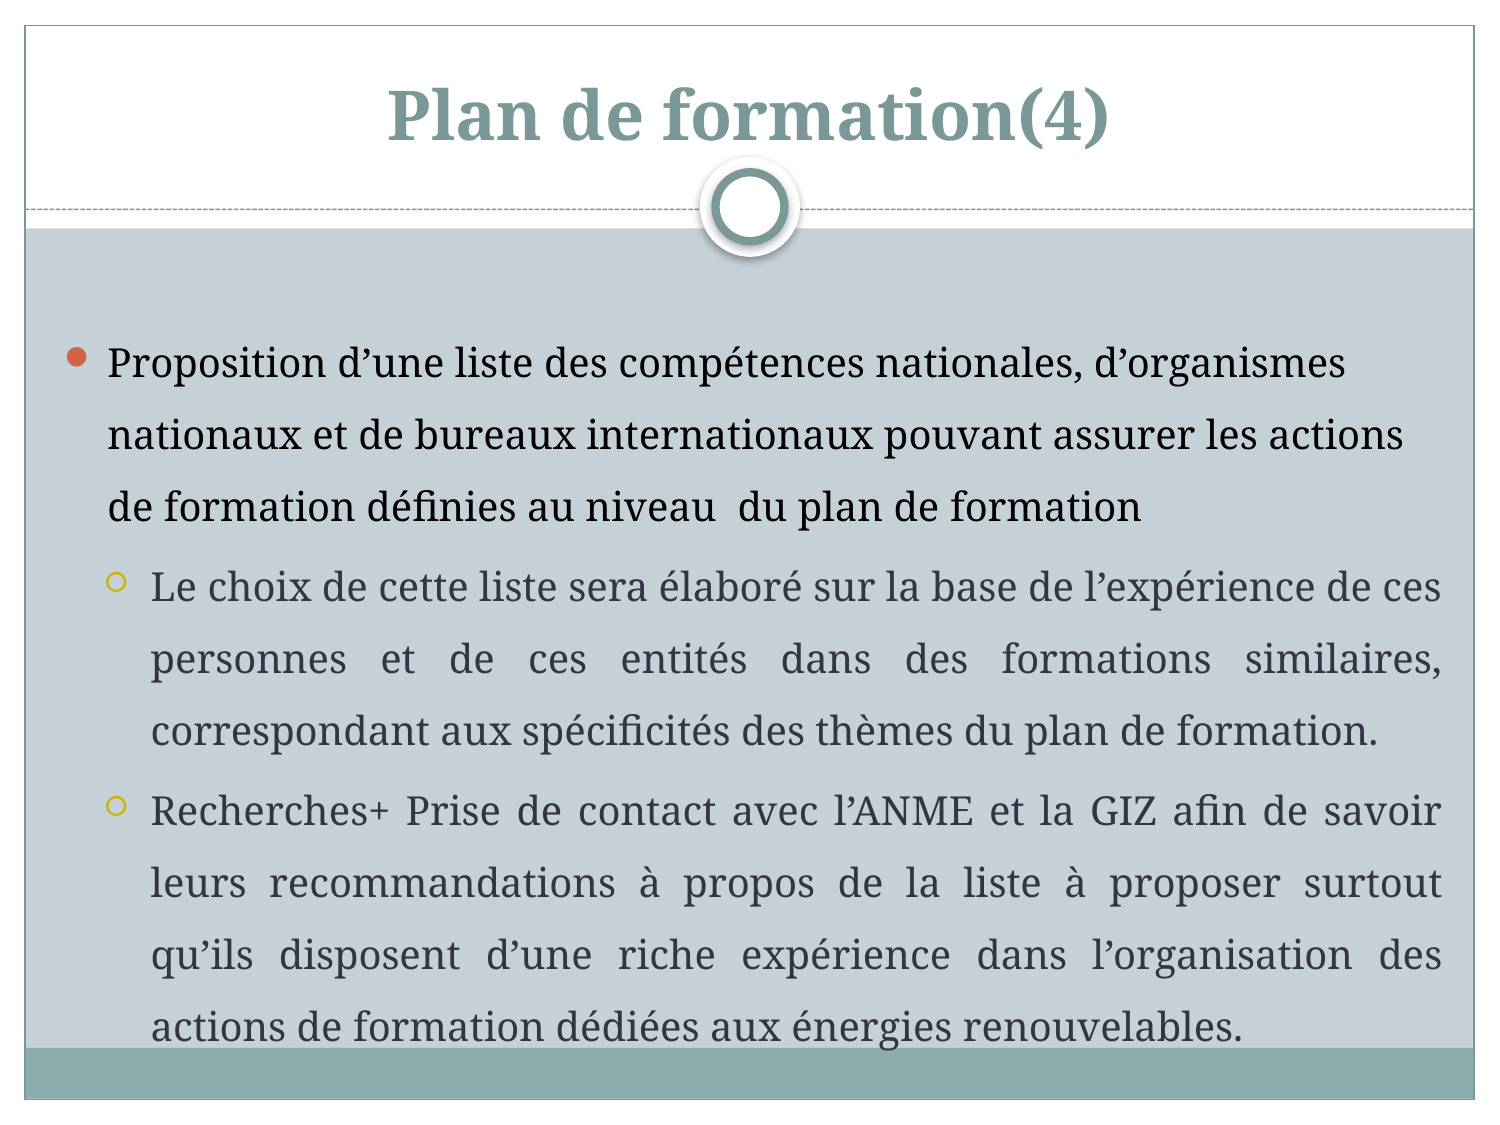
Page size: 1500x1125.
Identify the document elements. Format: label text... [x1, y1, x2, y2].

title Plan de formation(4) [49, 37, 1450, 162]
list Proposition d’une liste des compétences nationales, d’organismes nationaux et de bureaux internationaux pouvant assurer les actions de formation définies au niveau du plan de formation Le choix de cette liste sera élaboré sur la base de l’expérience de ces personnes et de ces entités dans des formations similaires, correspondant aux spécificités des thèmes du plan de formation. Recherches+ Prise de contact avec l’ANME et la GIZ afin de savoir leurs recommandations à propos de la liste à proposer surtout qu’ils disposent d’une riche expérience dans l’organisation des actions de formation dédiées aux énergies renouvelables. [49, 250, 1459, 1071]
